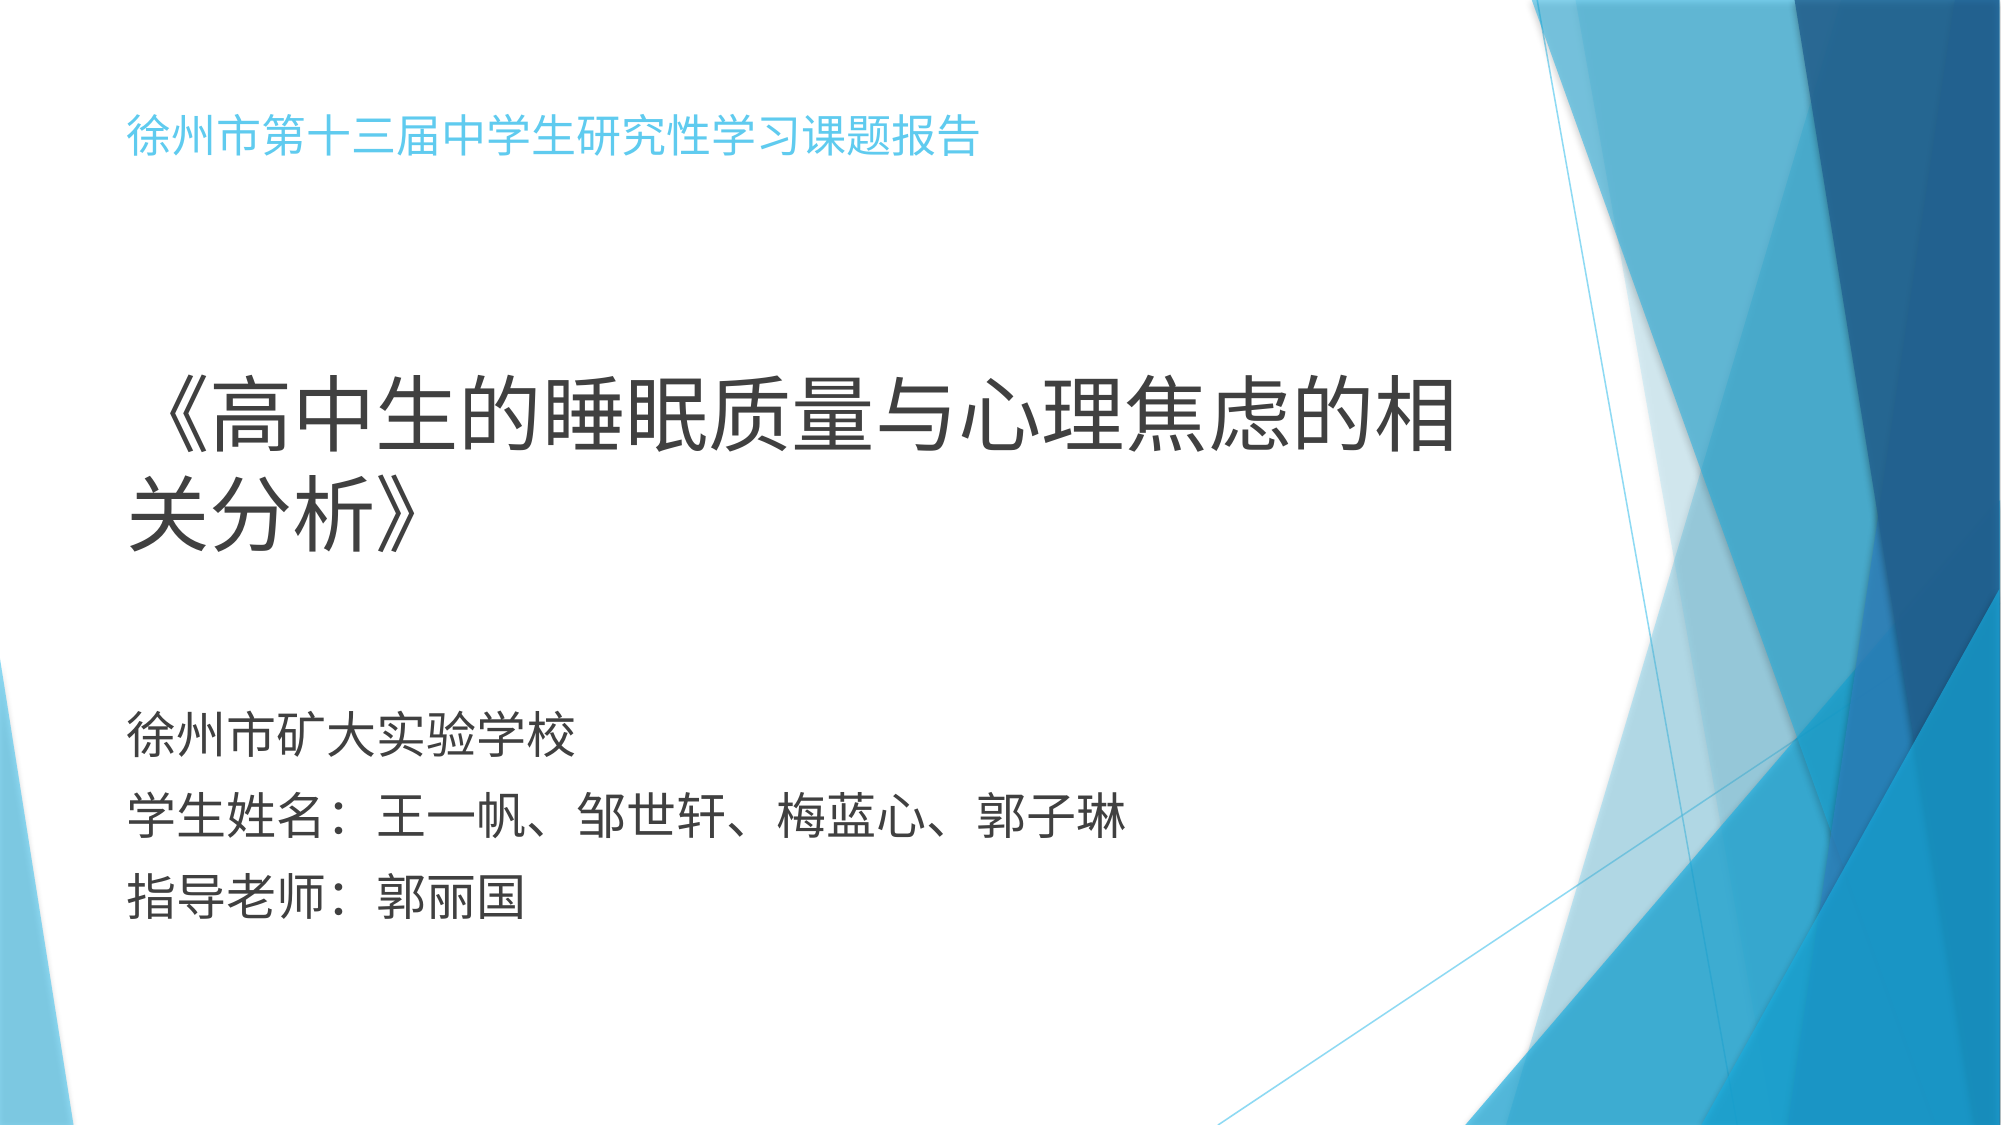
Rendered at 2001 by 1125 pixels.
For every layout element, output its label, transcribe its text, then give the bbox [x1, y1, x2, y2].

title 徐州市第十三届中学生研究性学习课题报告 [111, 99, 1522, 170]
list 《高中生的睡眠质量与心理焦虑的相关分析》 徐州市矿大实验学校 学生姓名：王一帆、邹世轩、梅蓝心、郭子琳 指导老师：郭丽国 [111, 354, 1522, 992]
